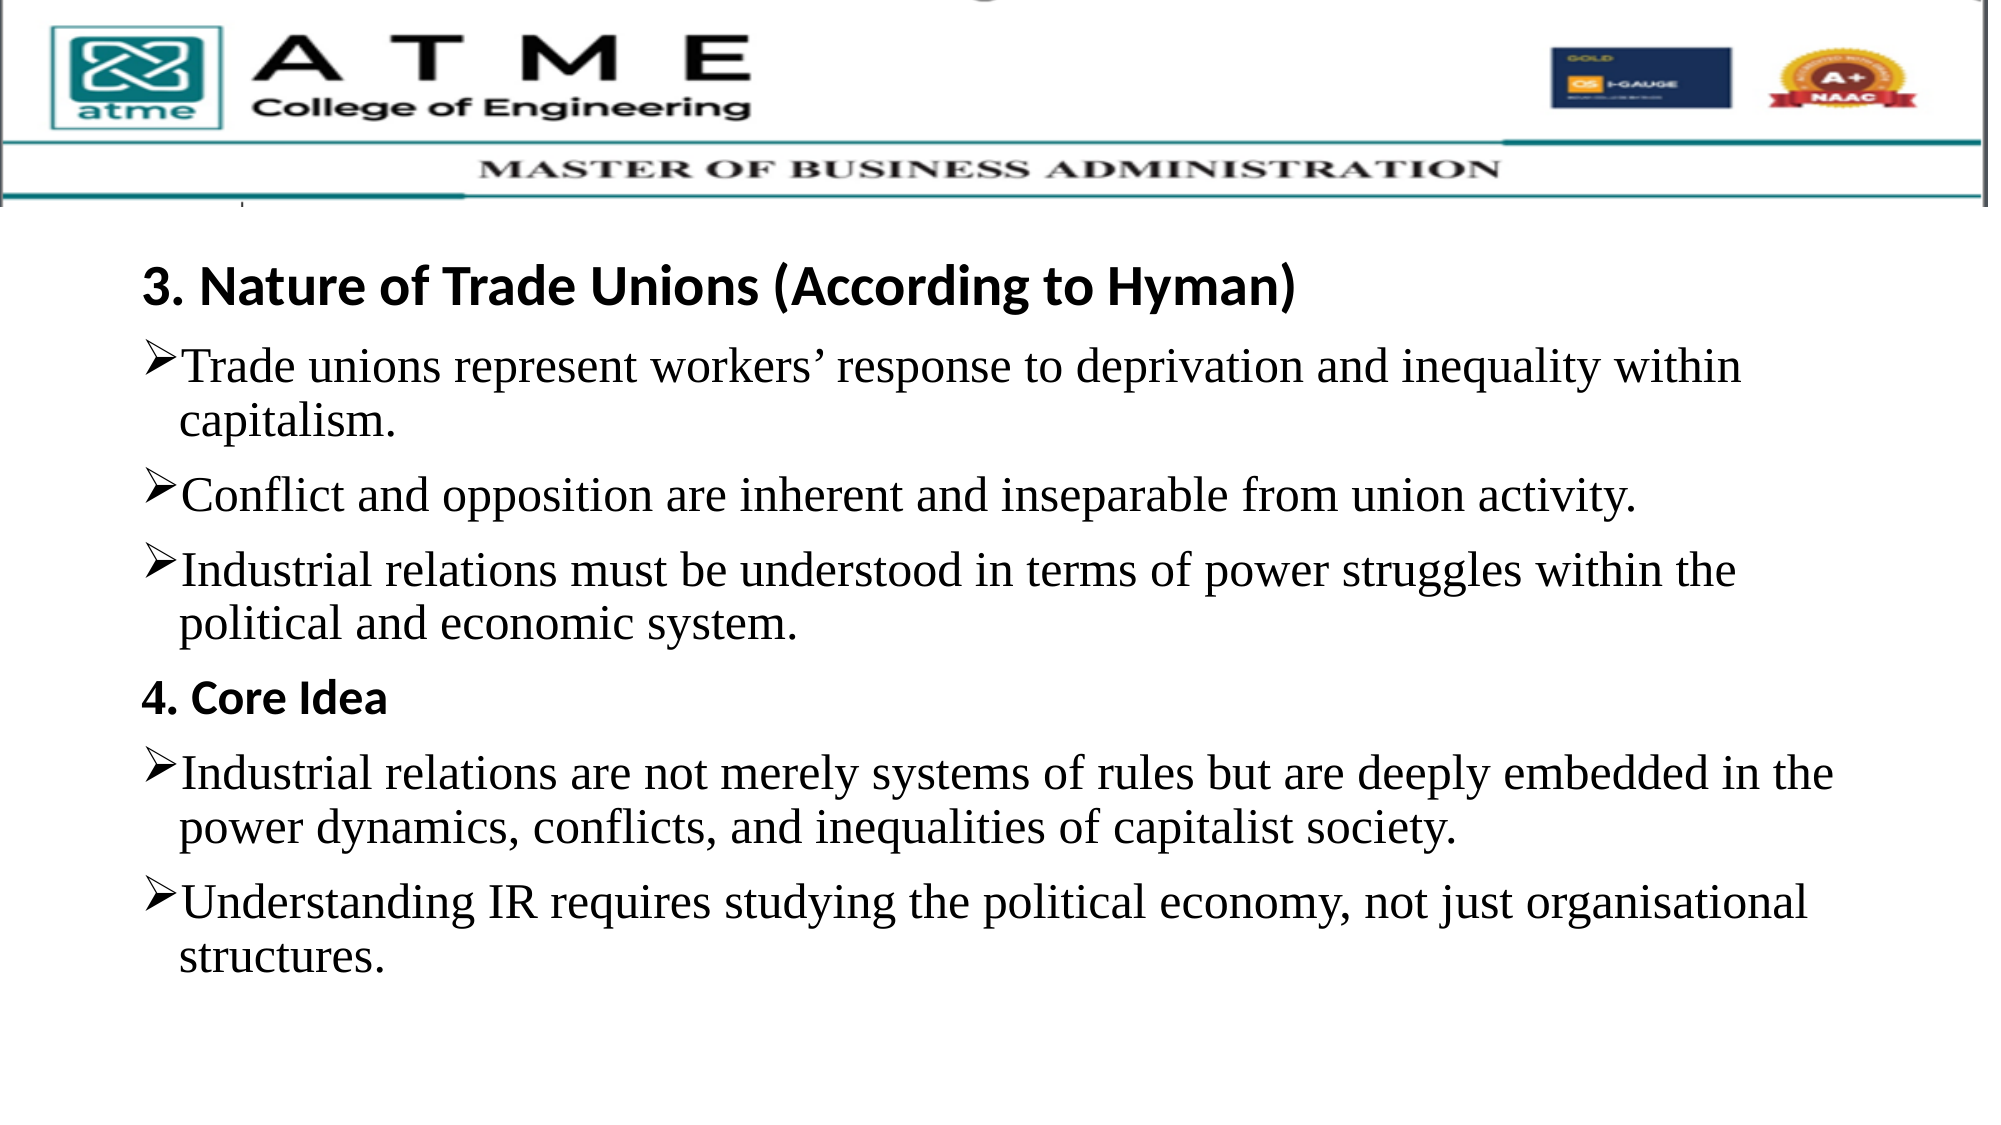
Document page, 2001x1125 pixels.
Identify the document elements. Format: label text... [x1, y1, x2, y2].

picture [0, 0, 1988, 207]
list 3. Nature of Trade Unions (According to Hyman) Trade unions represent workers’ response to deprivation and inequality within capitalism. Conflict and opposition are inherent and inseparable from union activity. Industrial relations must be understood in terms of power struggles within the political and economic system. 4. Core Idea Industrial relations are not merely systems of rules but are deeply embedded in the power dynamics, conflicts, and inequalities of capitalist society. Understanding IR requires studying the political economy, not just organisational structures. [126, 247, 1852, 1042]
